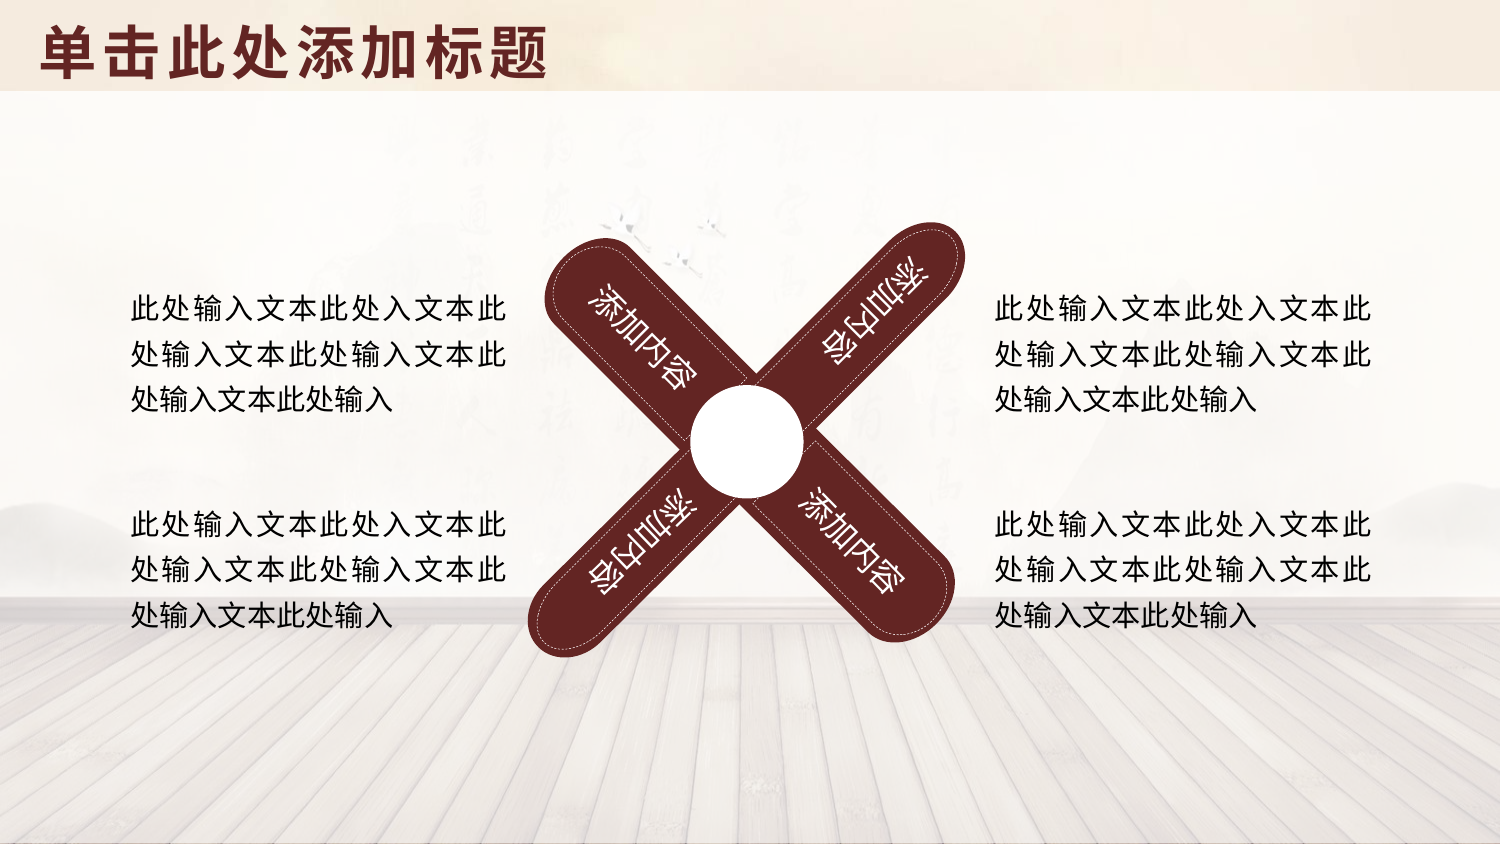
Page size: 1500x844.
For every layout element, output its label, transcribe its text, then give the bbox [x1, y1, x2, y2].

picture [0, 0, 1500, 91]
text_box 此处输入文本此处入文本此处输入文本此处输入文本此处输入文本此处输入 [115, 272, 494, 424]
text_box 单击此处添加标题 [23, 8, 564, 94]
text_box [499, 224, 999, 659]
text_box 此处输入文本此处入文本此处输入文本此处输入文本此处输入文本此处输入 [1002, 488, 1387, 640]
text_box 此处输入文本此处入文本此处输入文本此处输入文本此处输入文本此处输入 [115, 488, 494, 640]
text_box 此处输入文本此处入文本此处输入文本此处输入文本此处输入文本此处输入 [1002, 272, 1387, 424]
